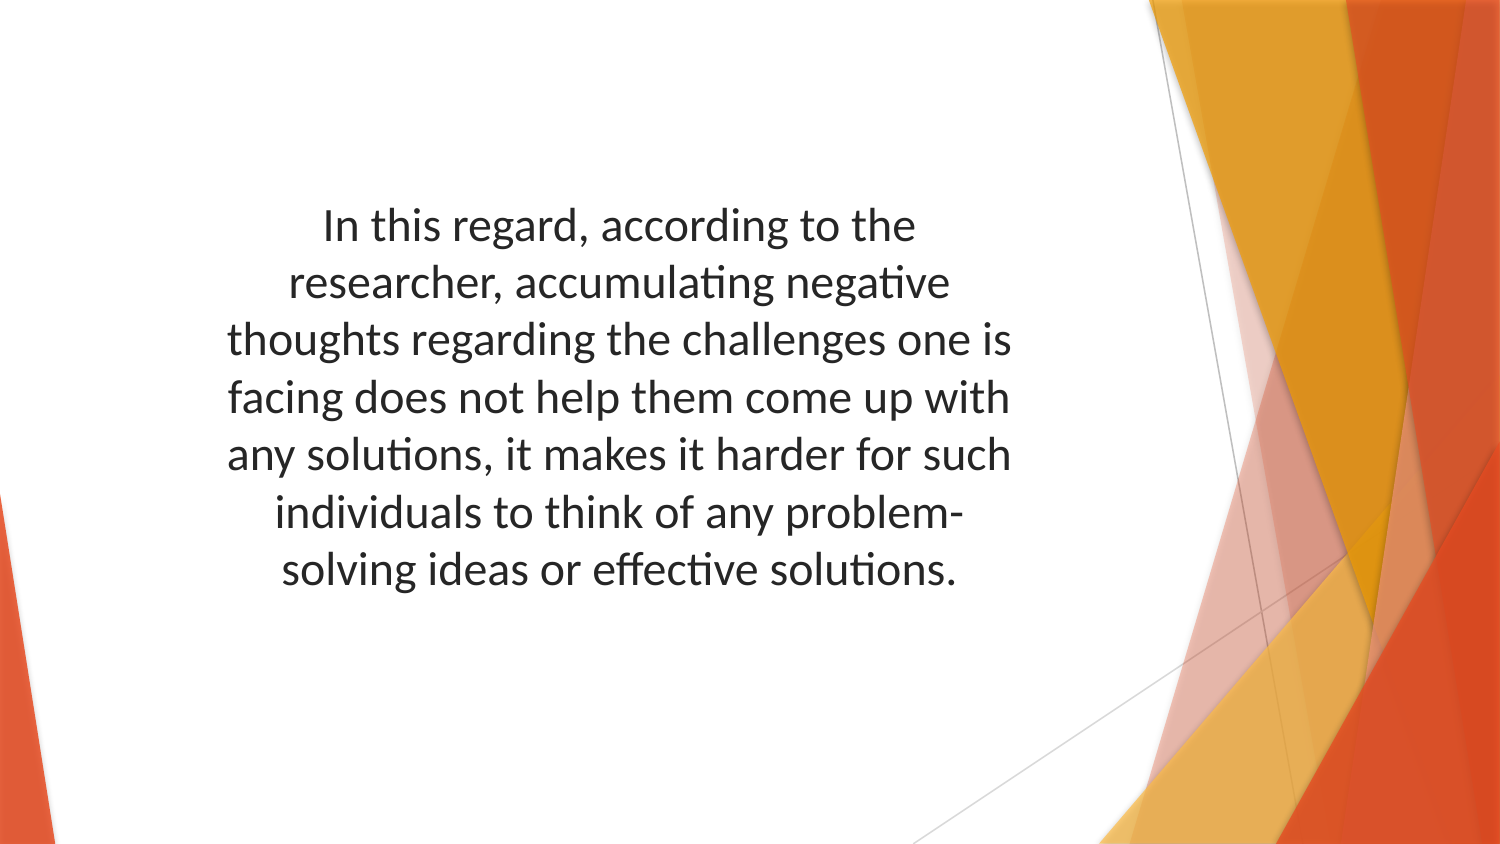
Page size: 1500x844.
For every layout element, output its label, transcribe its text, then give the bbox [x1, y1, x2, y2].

list In this regard, according to the researcher, accumulating negative thoughts regarding the challenges one is facing does not help them come up with any solutions, it makes it harder for such individuals to think of any problem-solving ideas or effective solutions. [194, 185, 1046, 670]
